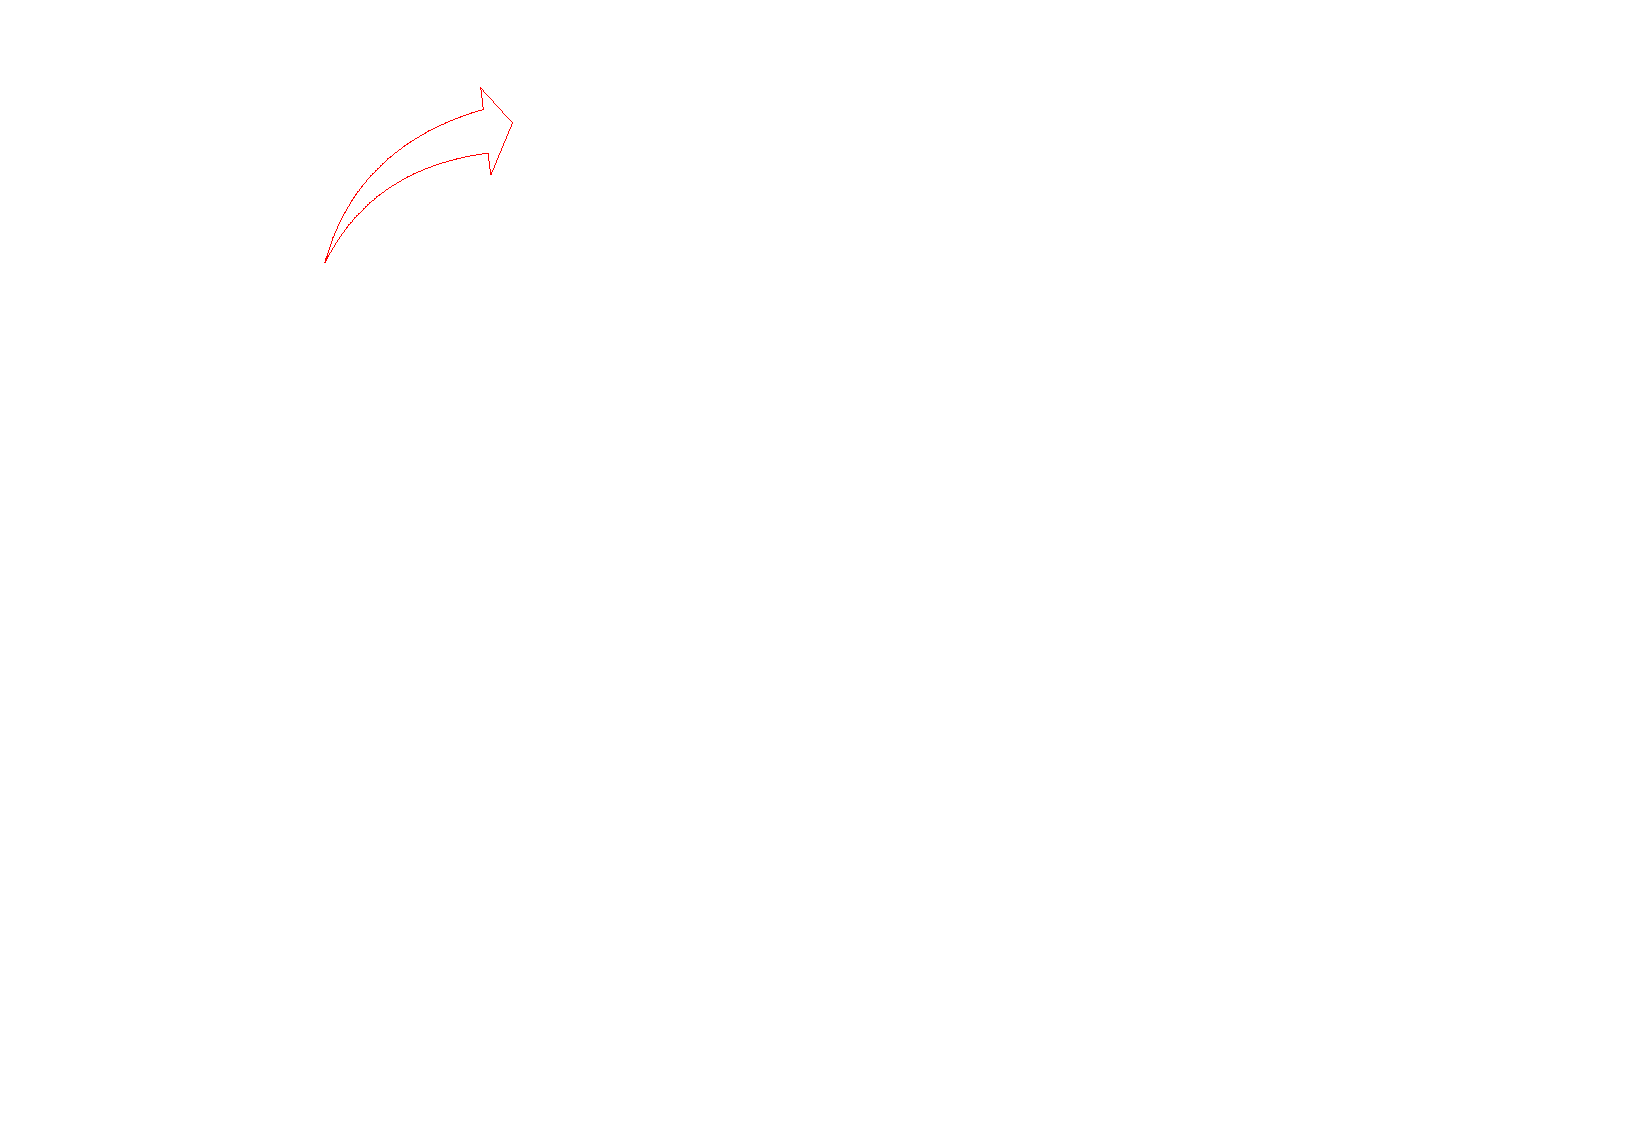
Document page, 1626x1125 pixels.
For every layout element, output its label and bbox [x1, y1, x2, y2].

text_box [324, 87, 513, 263]
